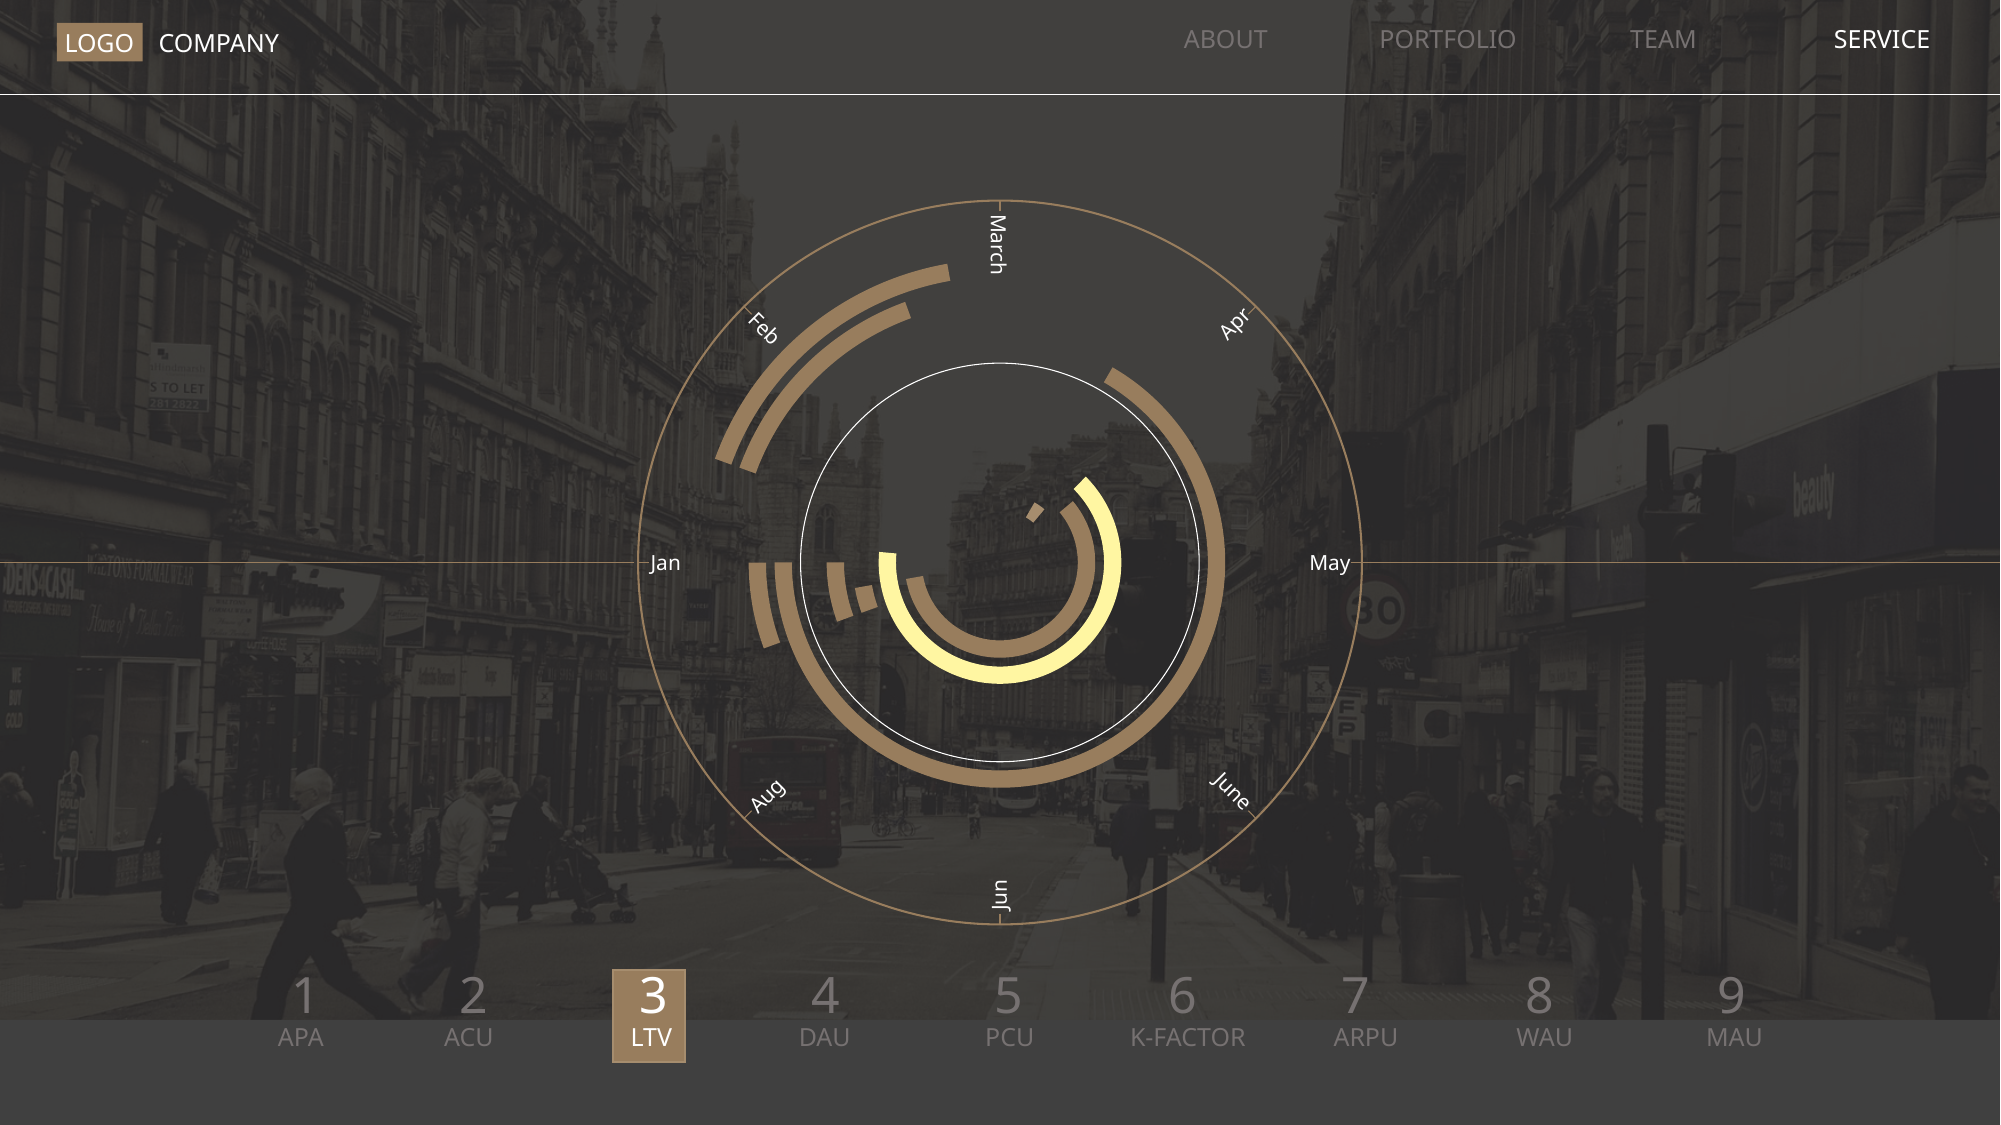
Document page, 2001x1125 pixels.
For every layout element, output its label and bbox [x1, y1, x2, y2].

text_box [638, 200, 999, 925]
picture [0, 0, 2000, 94]
picture [0, 95, 2000, 1125]
text_box [1001, 200, 1362, 925]
